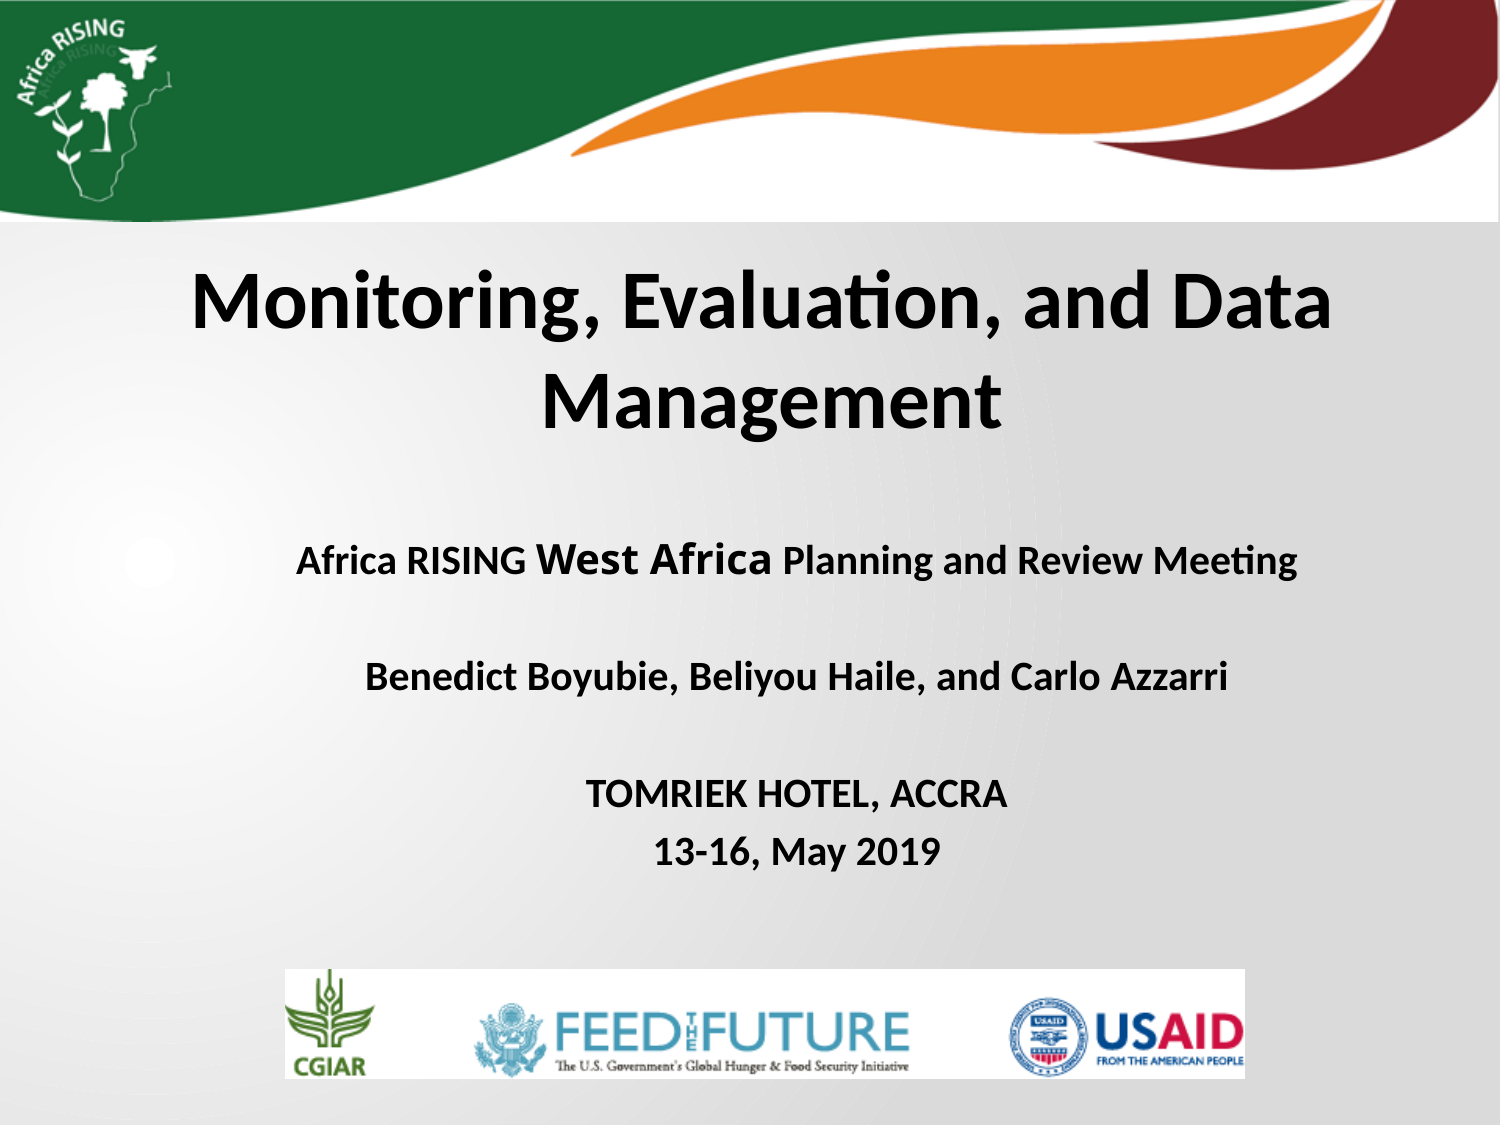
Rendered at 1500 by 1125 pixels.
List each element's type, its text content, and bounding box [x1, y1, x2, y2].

picture [285, 969, 1245, 1079]
list Monitoring, Evaluation, and Data Management [62, 237, 1463, 438]
picture [0, 0, 1499, 222]
list Africa RISING West Africa Planning and Review Meeting Benedict Boyubie, Beliyou Haile, and Carlo Azzarri TOMRIEK HOTEL, ACCRA 13-16, May 2019 [237, 525, 1338, 913]
